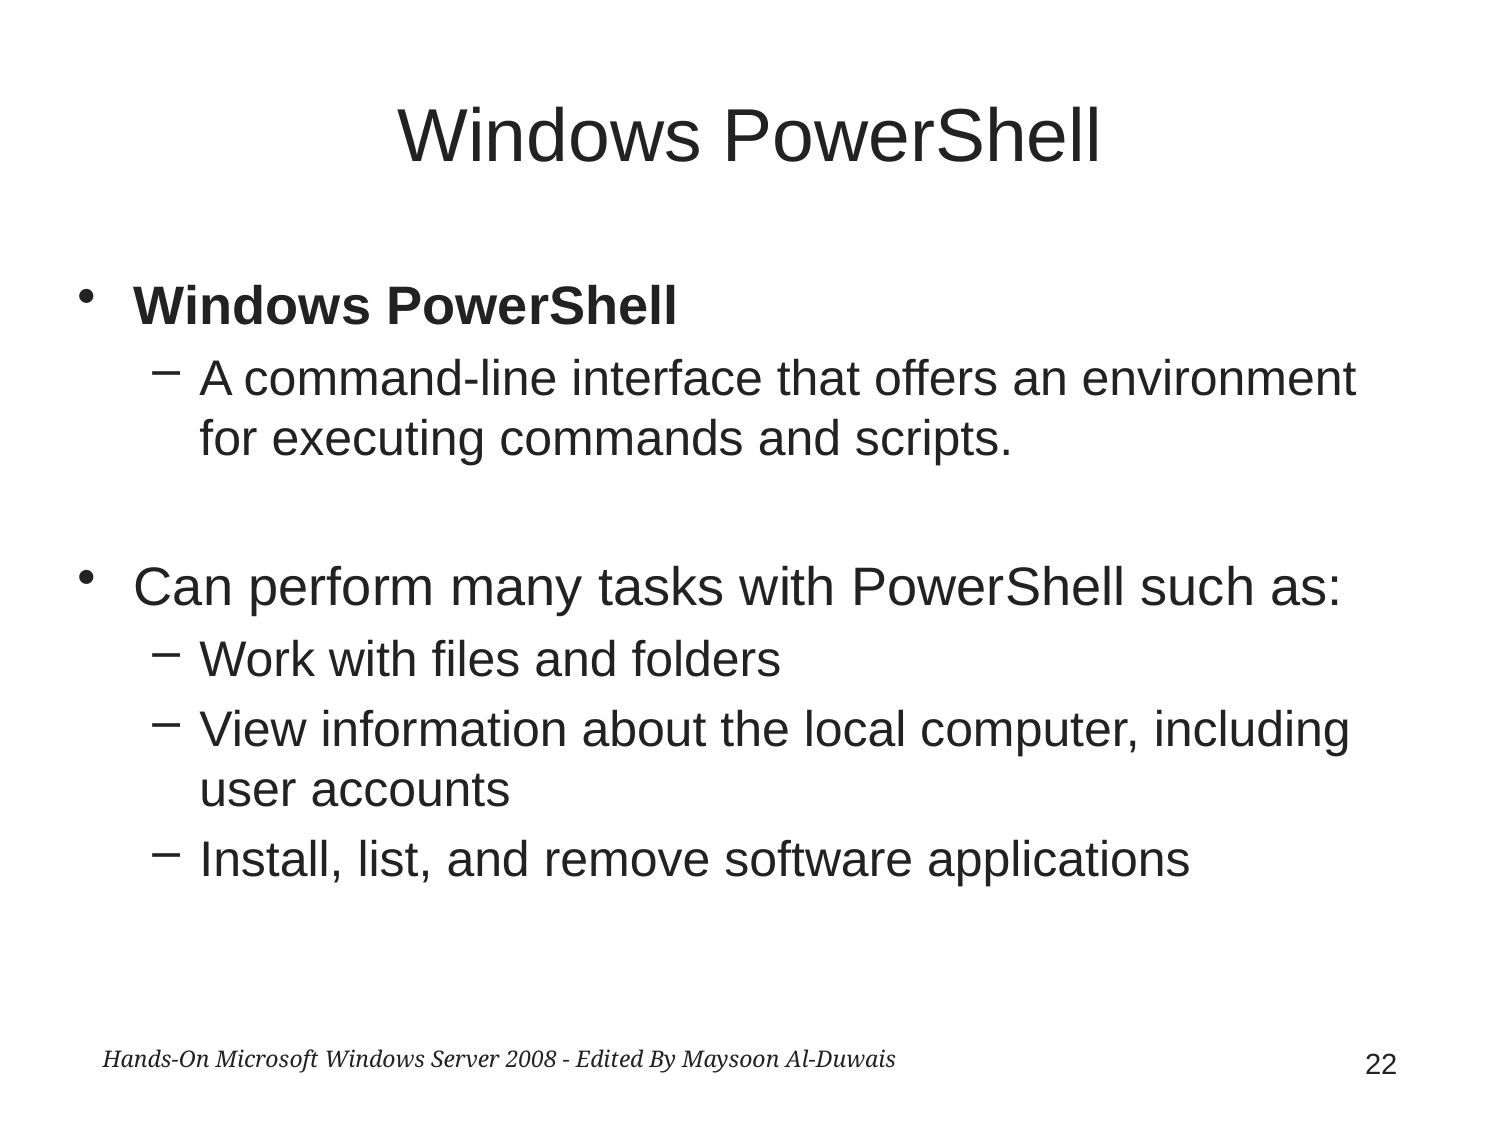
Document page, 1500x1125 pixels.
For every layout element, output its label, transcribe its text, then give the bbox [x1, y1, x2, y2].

footer Hands-On Microsoft Windows Server 2008 - Edited By Maysoon Al-Duwais [87, 1037, 1051, 1101]
slide_number 22 [1074, 1037, 1413, 1101]
title Windows PowerShell [87, 37, 1413, 226]
list Windows PowerShell A command-line interface that offers an environment for executing commands and scripts. Can perform many tasks with PowerShell such as: Work with files and folders View information about the local computer, including user accounts Install, list, and remove software applications [62, 262, 1426, 1013]
